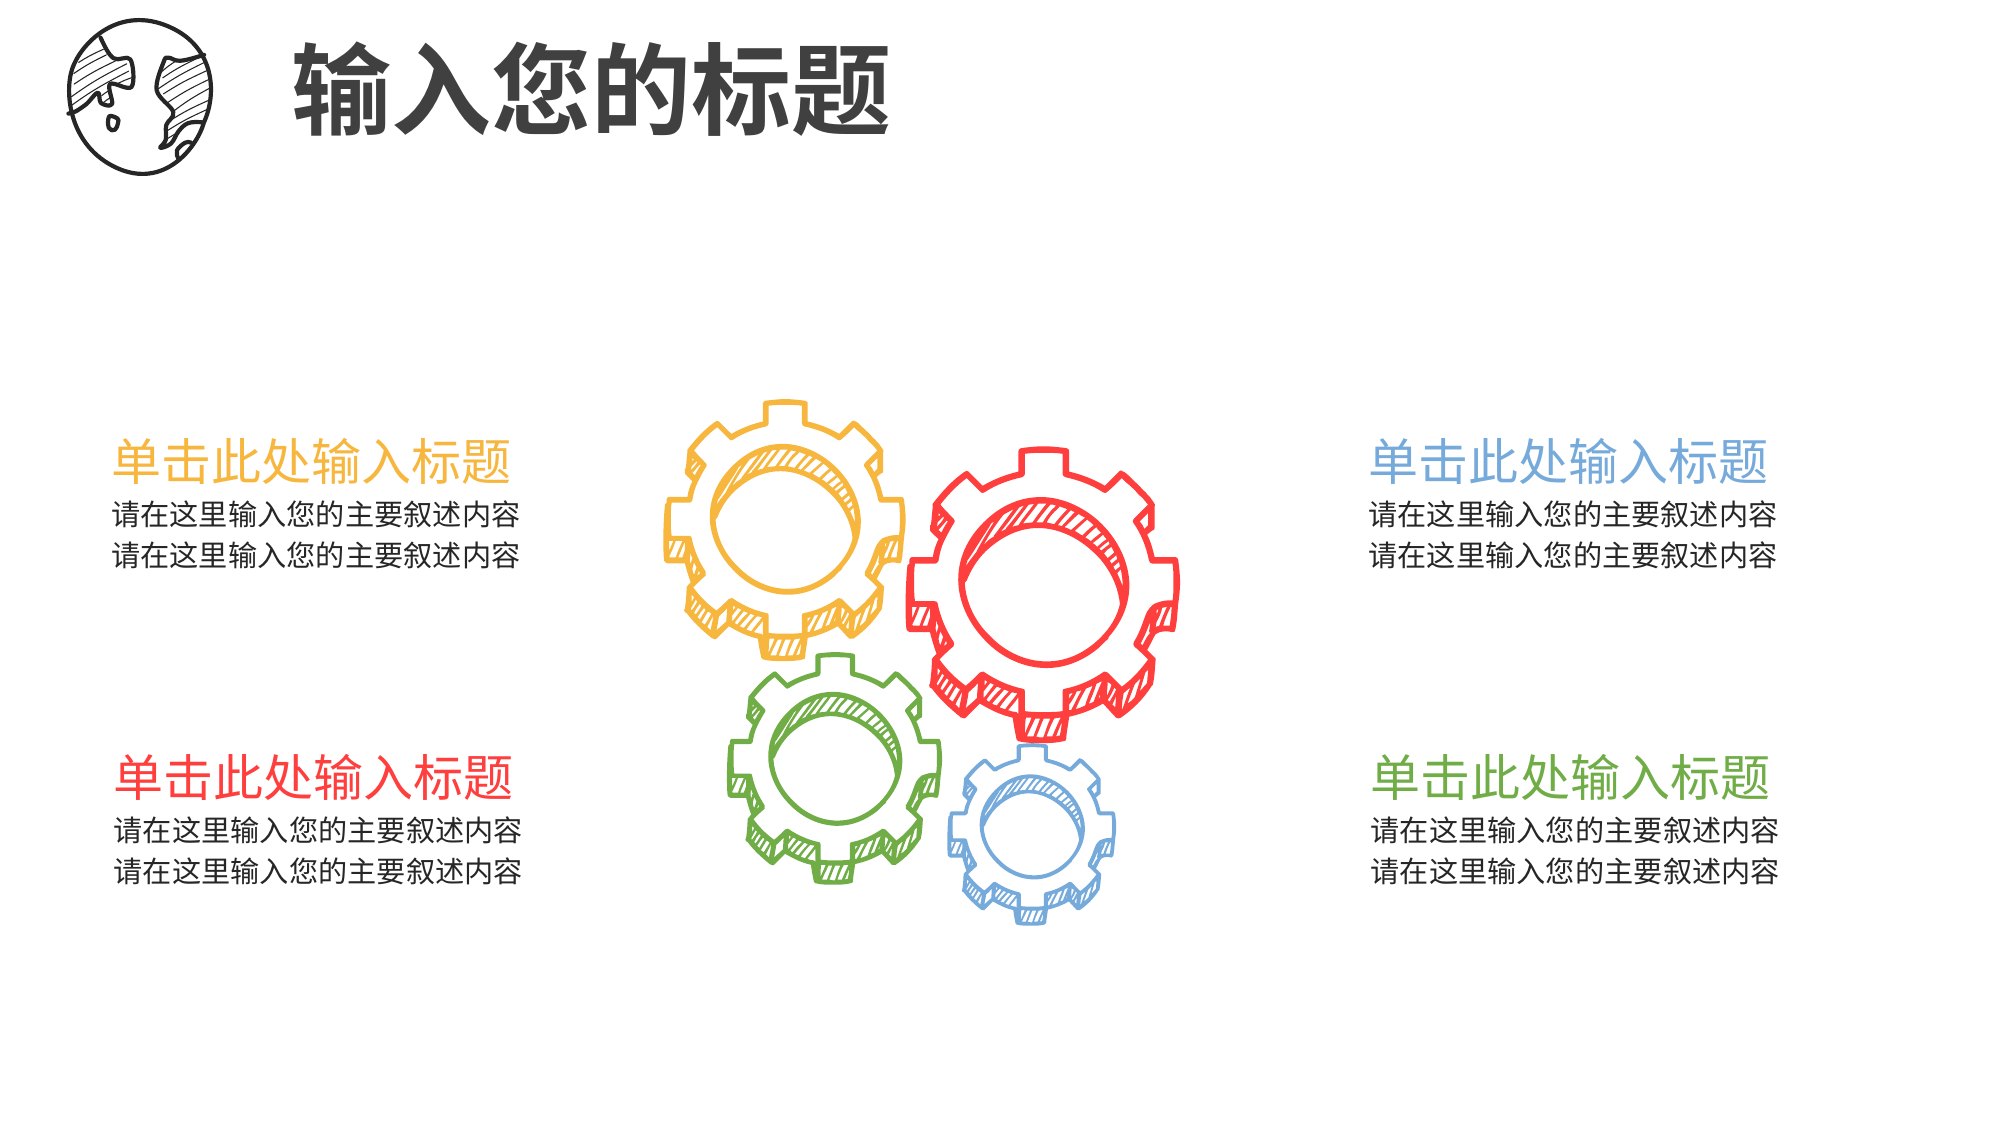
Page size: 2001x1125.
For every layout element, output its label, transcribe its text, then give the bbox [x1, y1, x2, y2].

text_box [663, 399, 906, 662]
text_box 单击此处输入标题 请在这里输入您的主要叙述内容 请在这里输入您的主要叙述内容 [1355, 738, 1796, 896]
text_box 单击此处输入标题 请在这里输入您的主要叙述内容 请在这里输入您的主要叙述内容 [1353, 423, 1794, 580]
text_box 输入您的标题 [276, 20, 907, 155]
text_box 单击此处输入标题 请在这里输入您的主要叙述内容 请在这里输入您的主要叙述内容 [96, 423, 537, 580]
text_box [65, 20, 215, 172]
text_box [947, 743, 1117, 926]
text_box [726, 662, 943, 885]
text_box 单击此处输入标题 请在这里输入您的主要叙述内容 请在这里输入您的主要叙述内容 [98, 738, 540, 896]
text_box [905, 446, 1181, 744]
